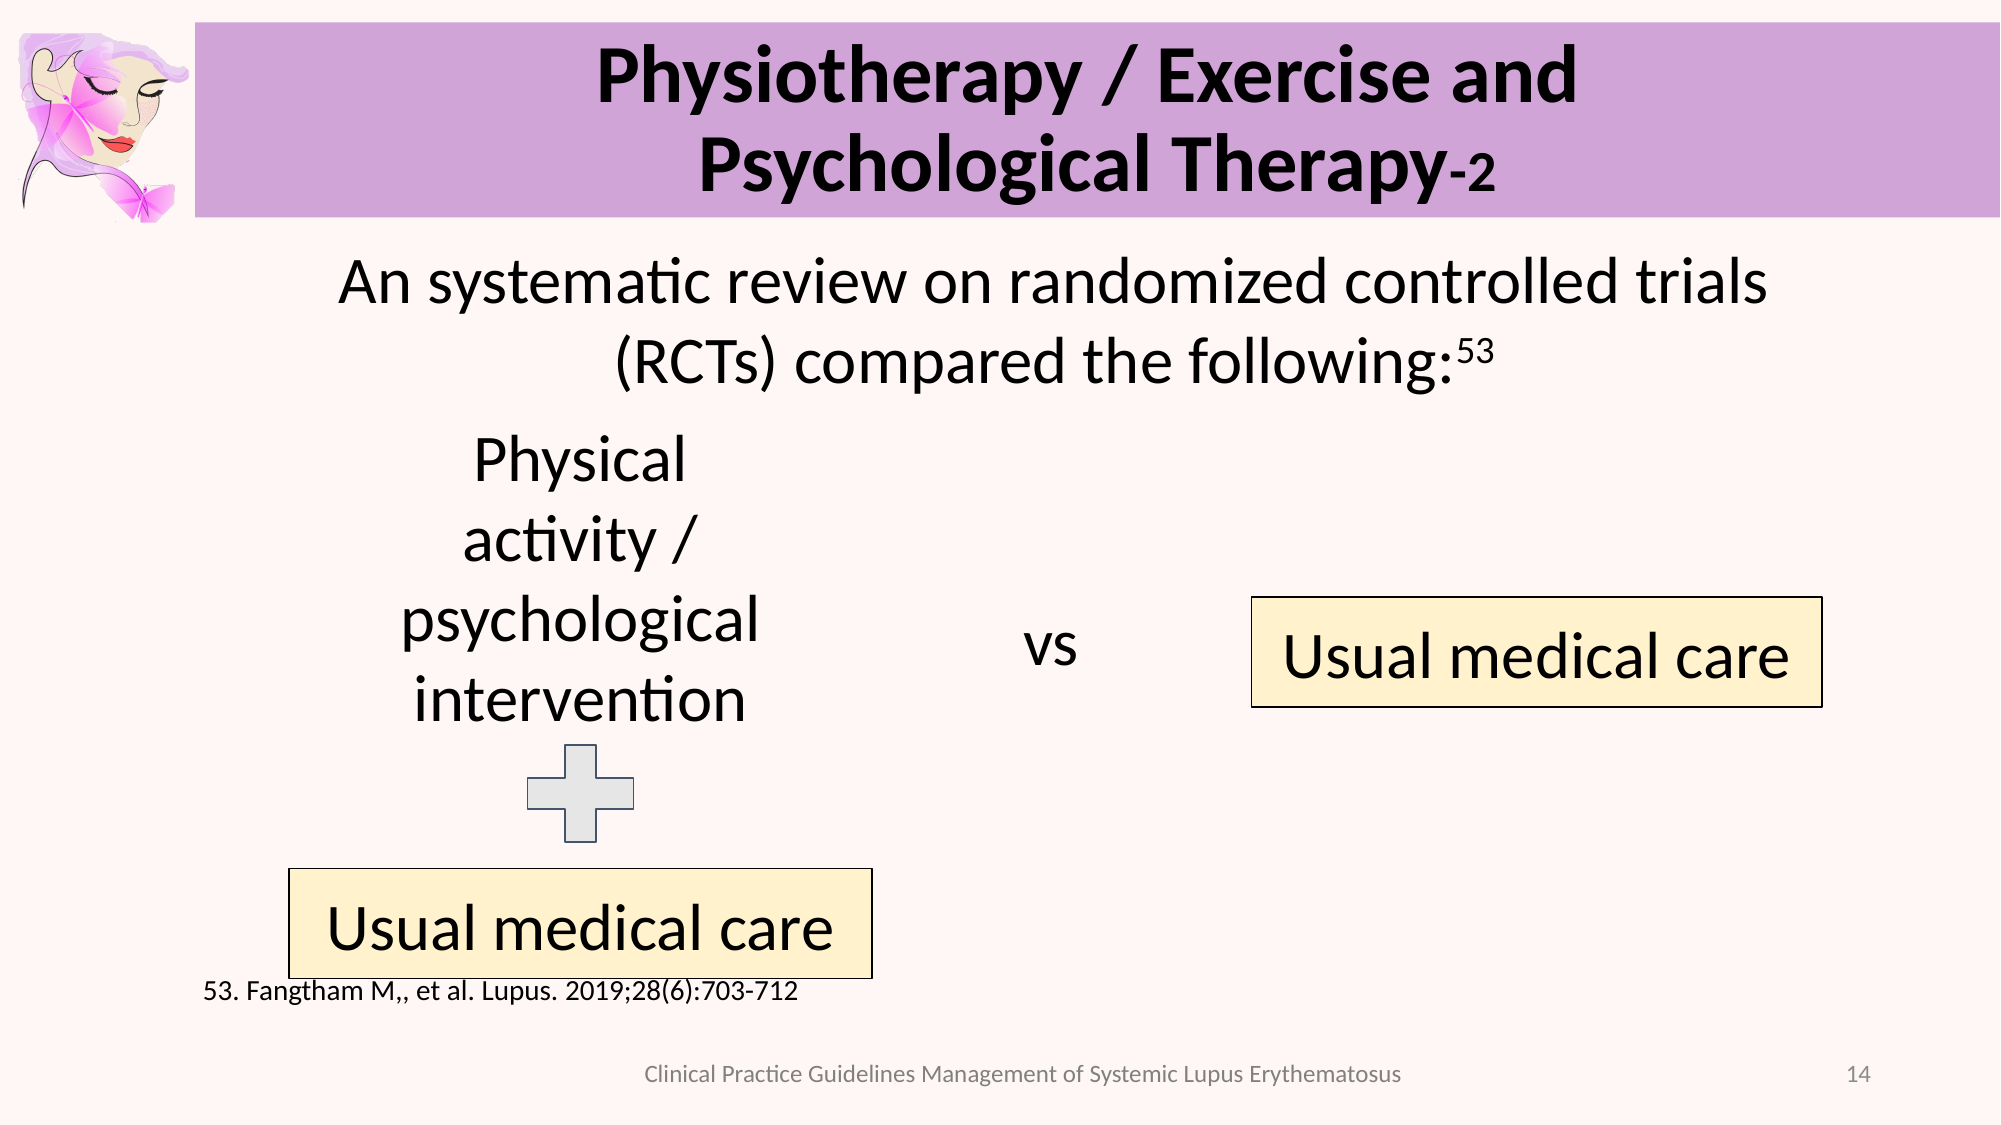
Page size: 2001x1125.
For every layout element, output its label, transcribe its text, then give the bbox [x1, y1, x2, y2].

picture [0, 10, 210, 248]
text_box An systematic review on randomized controlled trials (RCTs) compared the following:53 [265, 221, 1843, 412]
text_box [527, 744, 634, 843]
text_box Usual medical care [289, 868, 872, 951]
text_box vs [1008, 583, 1101, 694]
text_box 53. Fangtham M,, et al. Lupus. 2019;28(6):703-712 [187, 951, 1958, 1022]
text_box Physical activity / psychological intervention [362, 400, 799, 750]
title Physiotherapy / Exercise and Psychological Therapy-2 [195, 22, 2000, 218]
slide_number 14 [1436, 1042, 1887, 1103]
text_box Usual medical care [1251, 597, 1822, 708]
